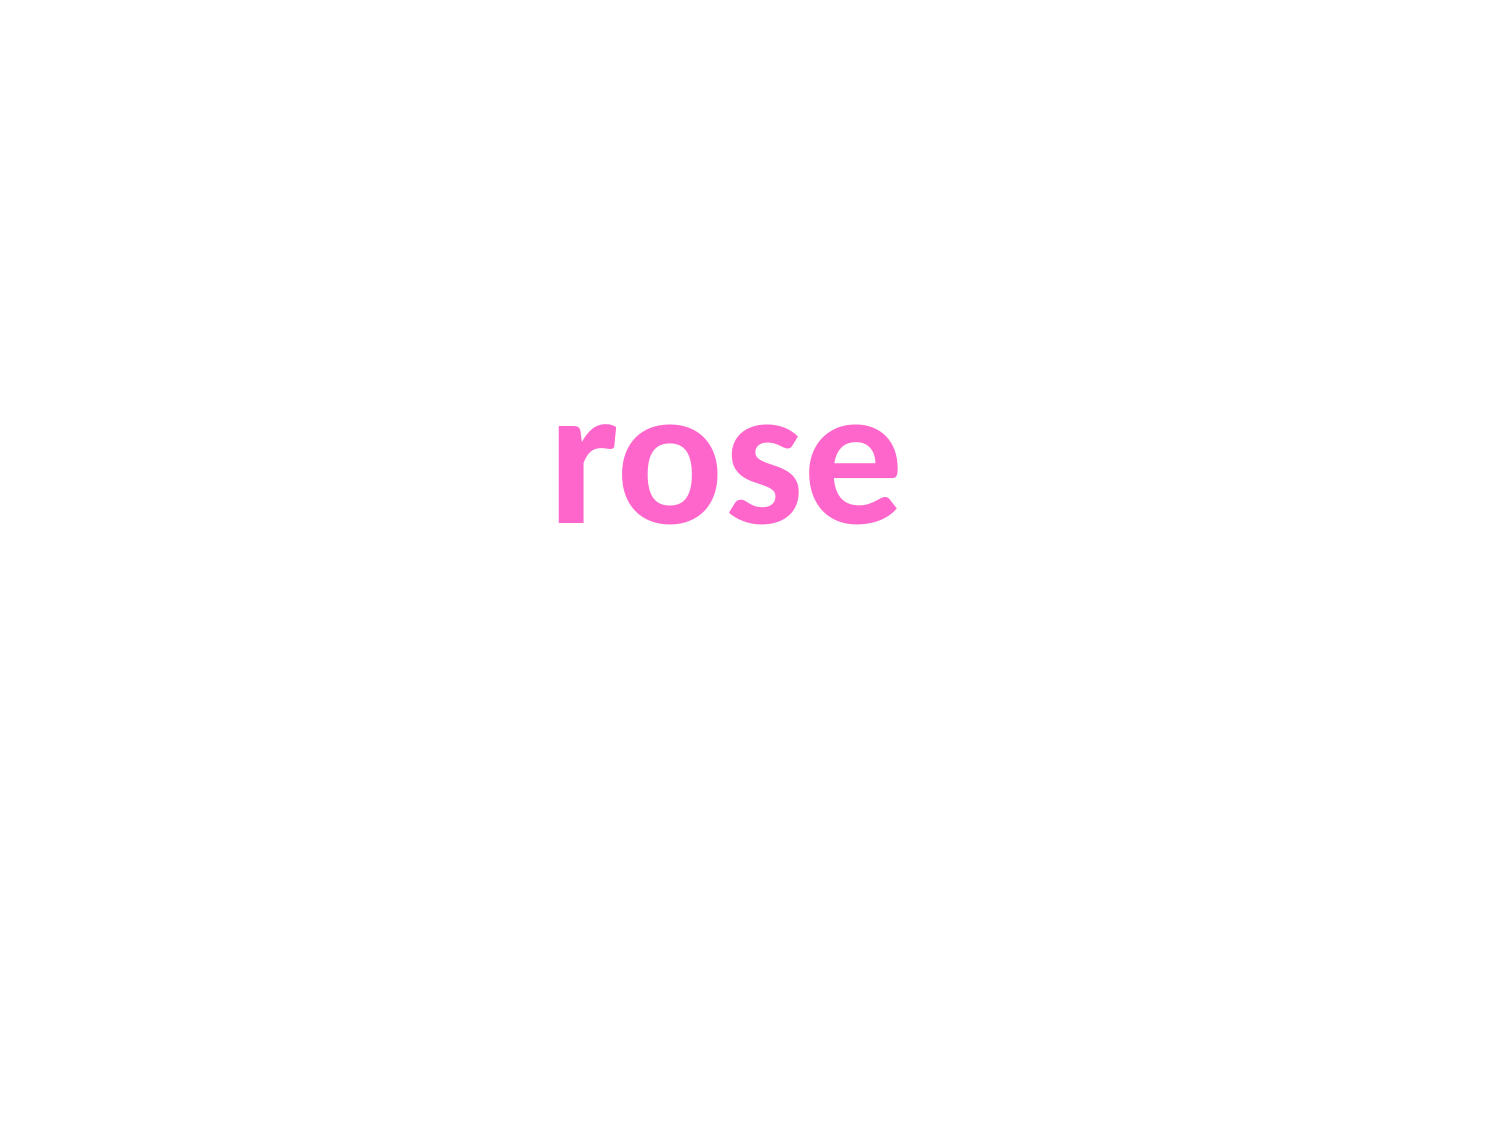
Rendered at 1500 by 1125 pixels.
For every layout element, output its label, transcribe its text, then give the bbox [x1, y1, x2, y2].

text_box rose [222, 316, 1231, 572]
